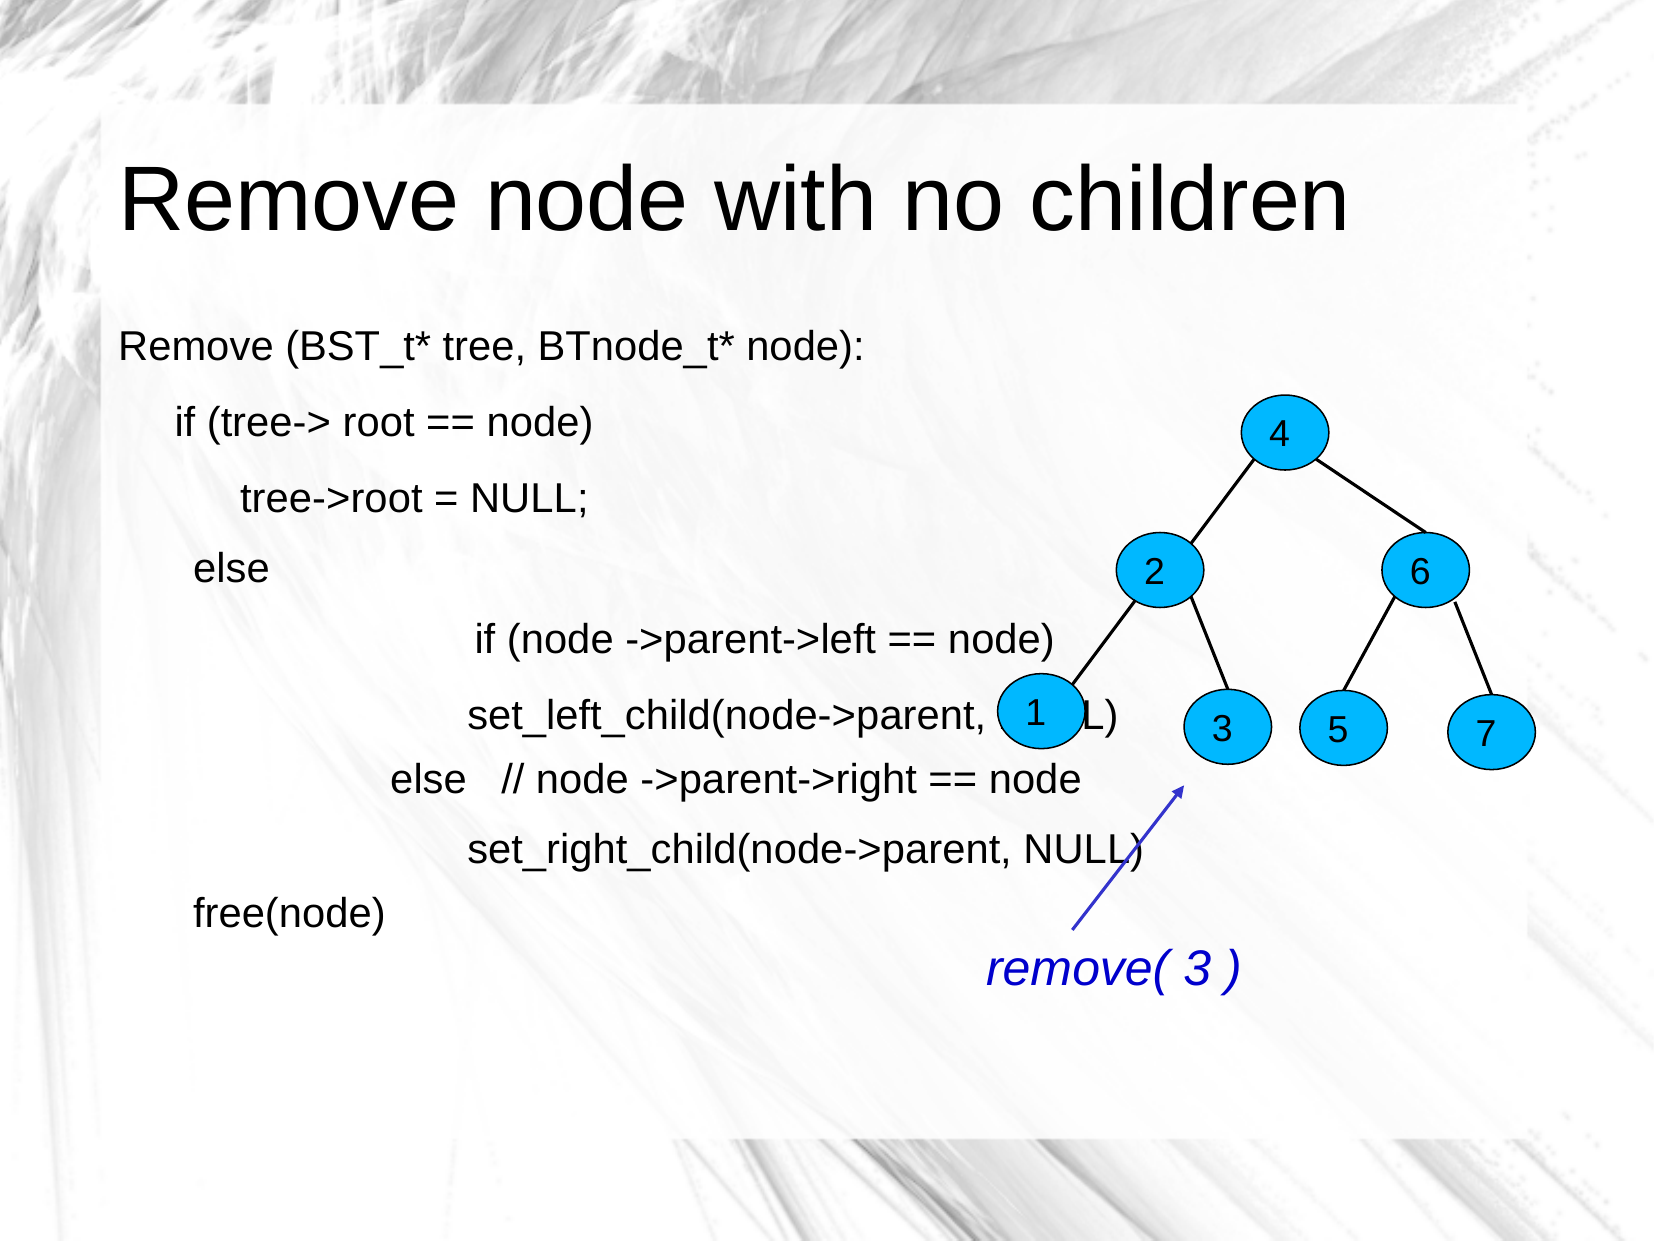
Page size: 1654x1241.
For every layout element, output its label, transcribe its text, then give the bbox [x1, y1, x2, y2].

text_box 6 [1381, 532, 1470, 608]
text_box 3 [1184, 689, 1272, 765]
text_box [1454, 601, 1492, 695]
text_box 4 [1241, 395, 1329, 471]
title Remove node with no children [118, 93, 1506, 299]
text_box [1072, 785, 1184, 930]
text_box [1343, 596, 1395, 691]
text_box remove( 3 ) [971, 933, 1306, 1004]
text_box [1191, 459, 1255, 544]
list Remove (BST_t* tree, BTnode_t* node): if (tree-> root == node) tree->root = NULL; else if (node ->parent->left == node) set_left_child(node->parent, NULL) else // node ->parent->right == node set_right_child(node->parent, NULL) free(node) [118, 319, 1571, 1109]
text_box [1072, 600, 1136, 685]
text_box 7 [1447, 694, 1536, 770]
text_box 5 [1299, 690, 1388, 766]
text_box 1 [997, 673, 1086, 749]
text_box 2 [1116, 532, 1204, 608]
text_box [1316, 459, 1426, 533]
picture [0, 0, 1654, 1241]
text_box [1190, 596, 1228, 690]
